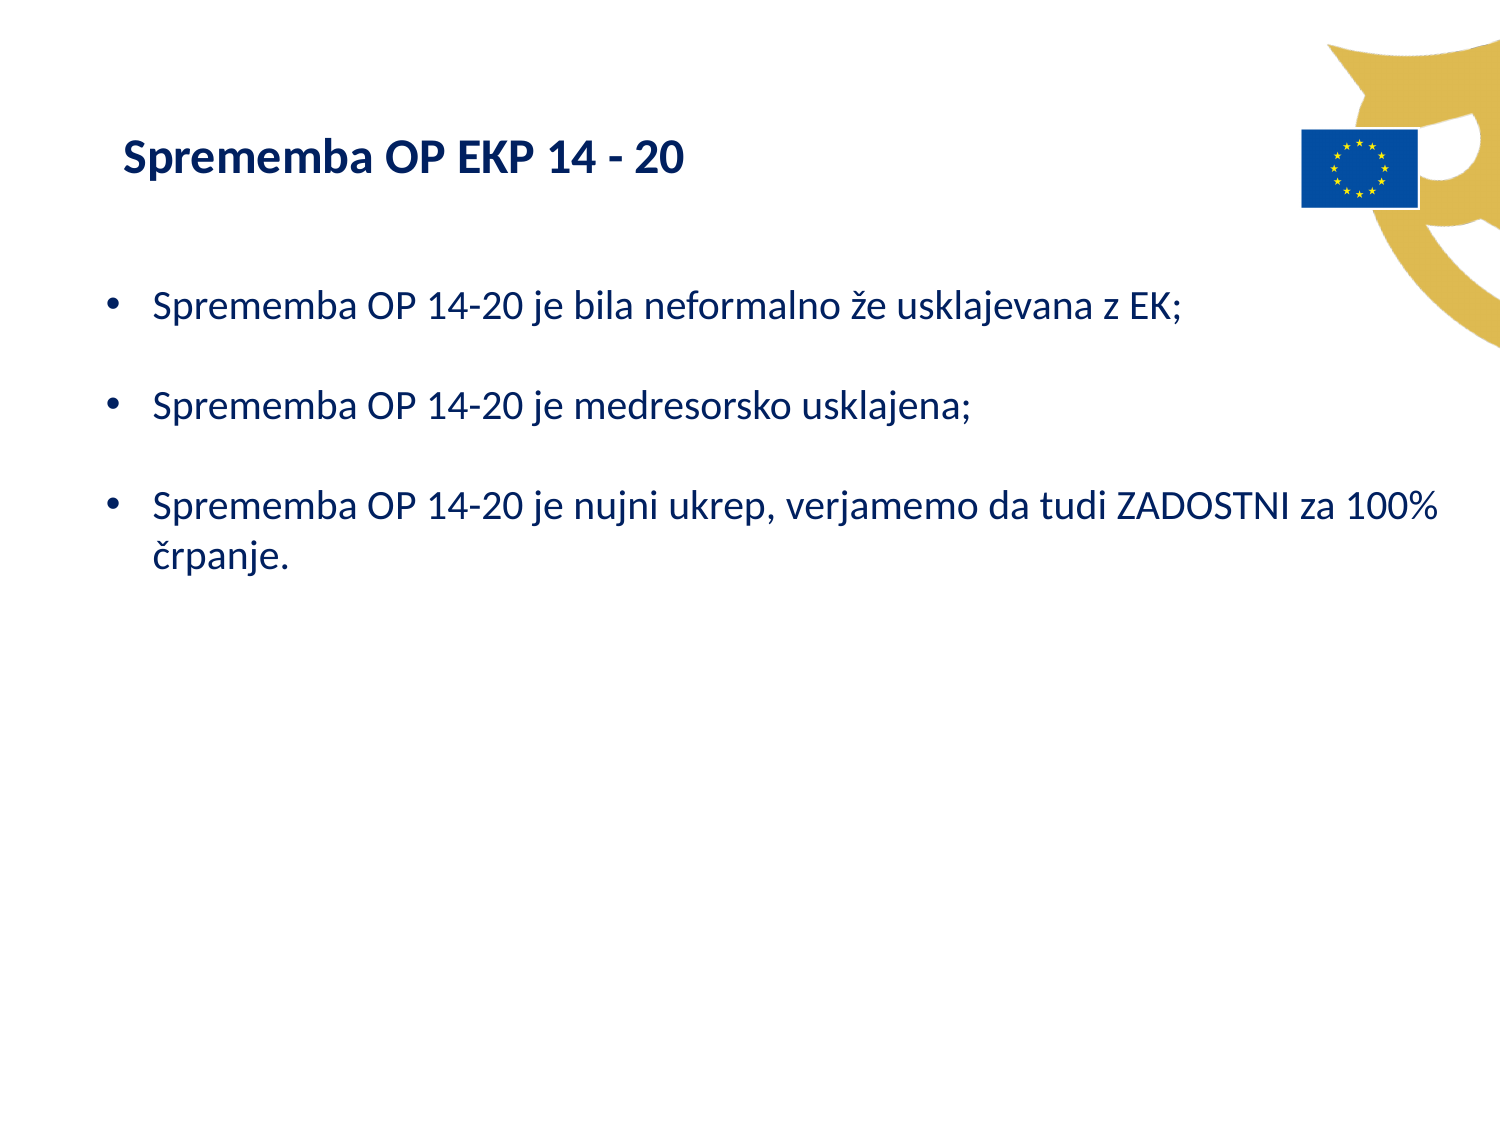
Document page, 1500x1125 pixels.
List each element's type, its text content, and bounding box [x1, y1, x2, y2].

text_box Sprememba OP EKP 14 - 20 [108, 116, 839, 191]
text_box Sprememba OP 14-20 je bila neformalno že usklajevana z EK; Sprememba OP 14-20 je medresorsko usklajena; Sprememba OP 14-20 je nujni ukrep, verjamemo da tudi ZADOSTNI za 100% črpanje. [91, 225, 1483, 836]
picture [1299, 0, 1500, 479]
